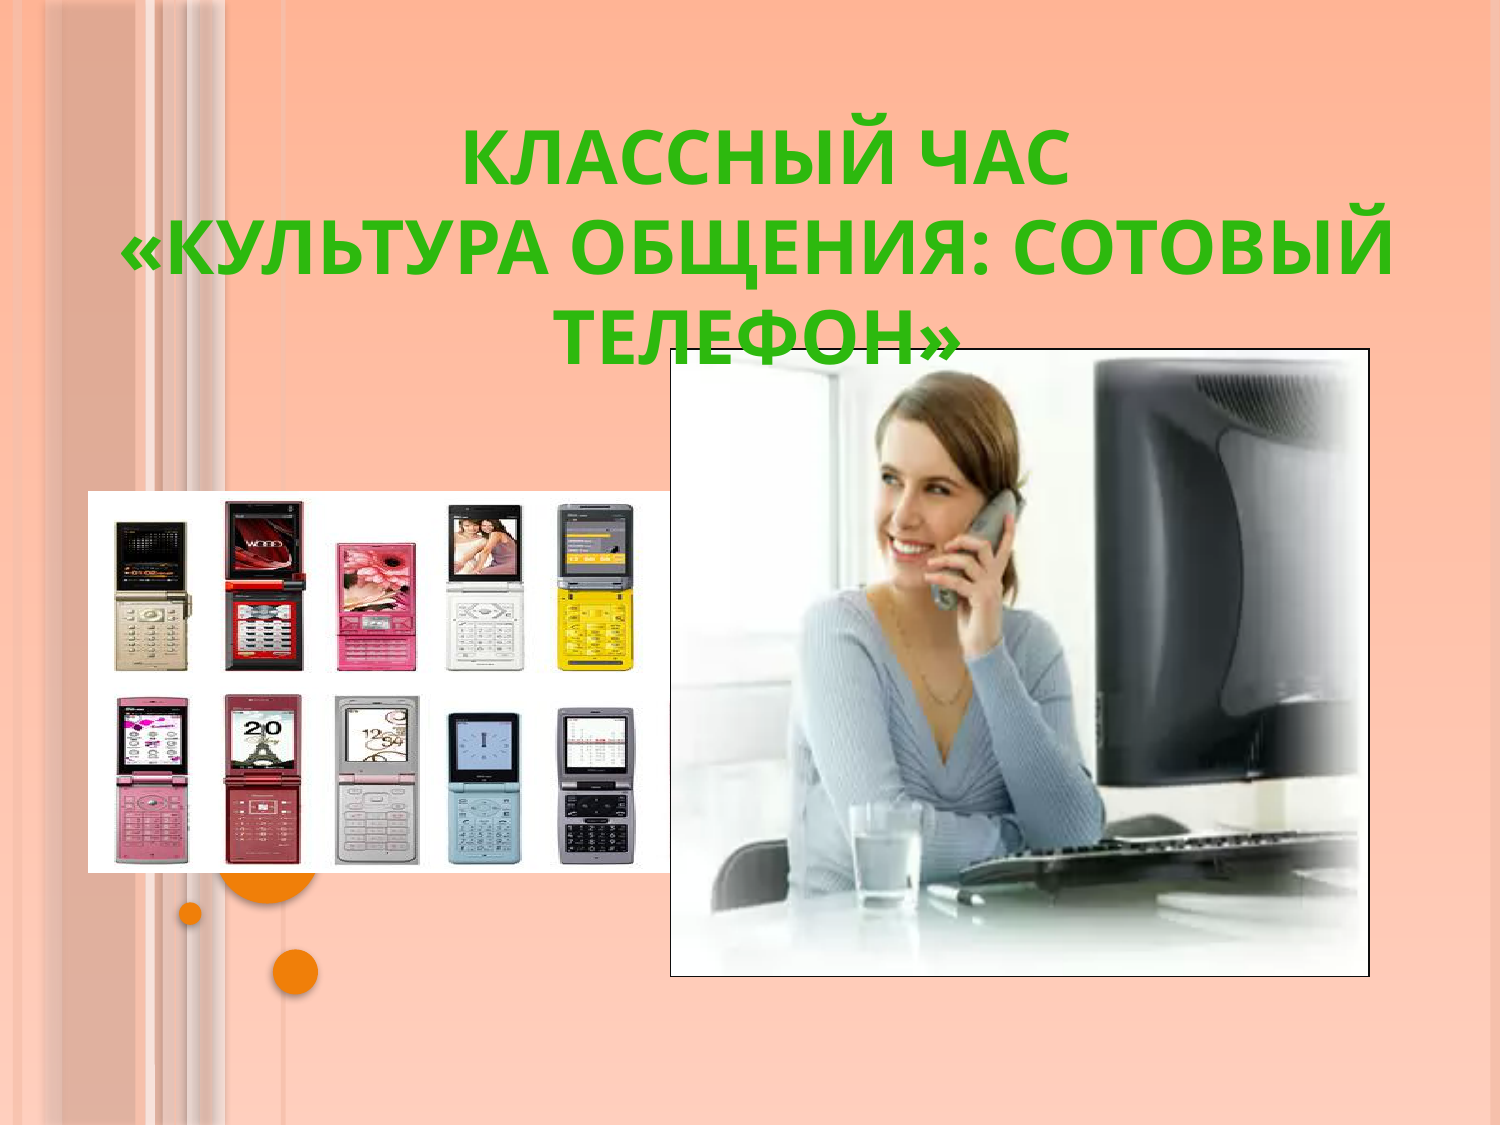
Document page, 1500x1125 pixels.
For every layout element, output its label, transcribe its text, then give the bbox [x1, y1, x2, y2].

text_box Классный час «Культура общения: сотовый телефон» [45, 101, 1472, 387]
picture [87, 349, 1369, 977]
